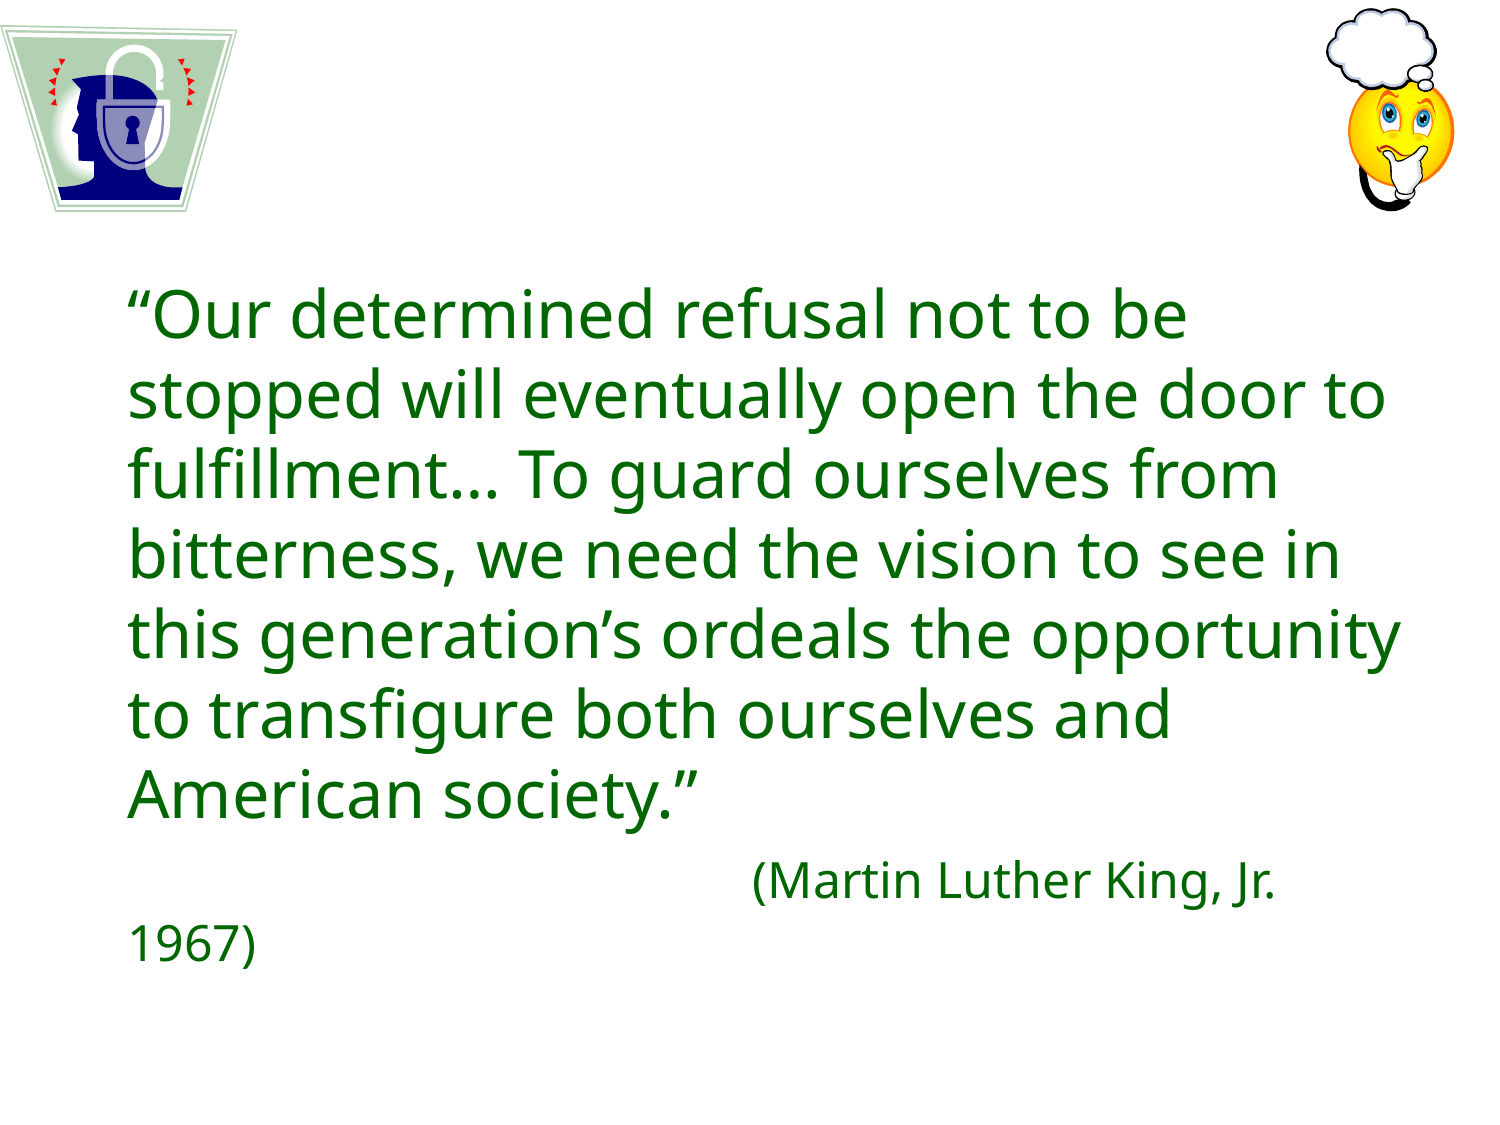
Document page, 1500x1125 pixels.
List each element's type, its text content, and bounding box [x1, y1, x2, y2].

picture [1325, 7, 1456, 213]
text_box “Our determined refusal not to be stopped will eventually open the door to fulfillment… To guard ourselves from bitterness, we need the vision to see in this generation’s ordeals the opportunity to transfigure both ourselves and American society.” (Martin Luther King, Jr. 1967) [112, 264, 1424, 979]
picture [0, 24, 238, 213]
